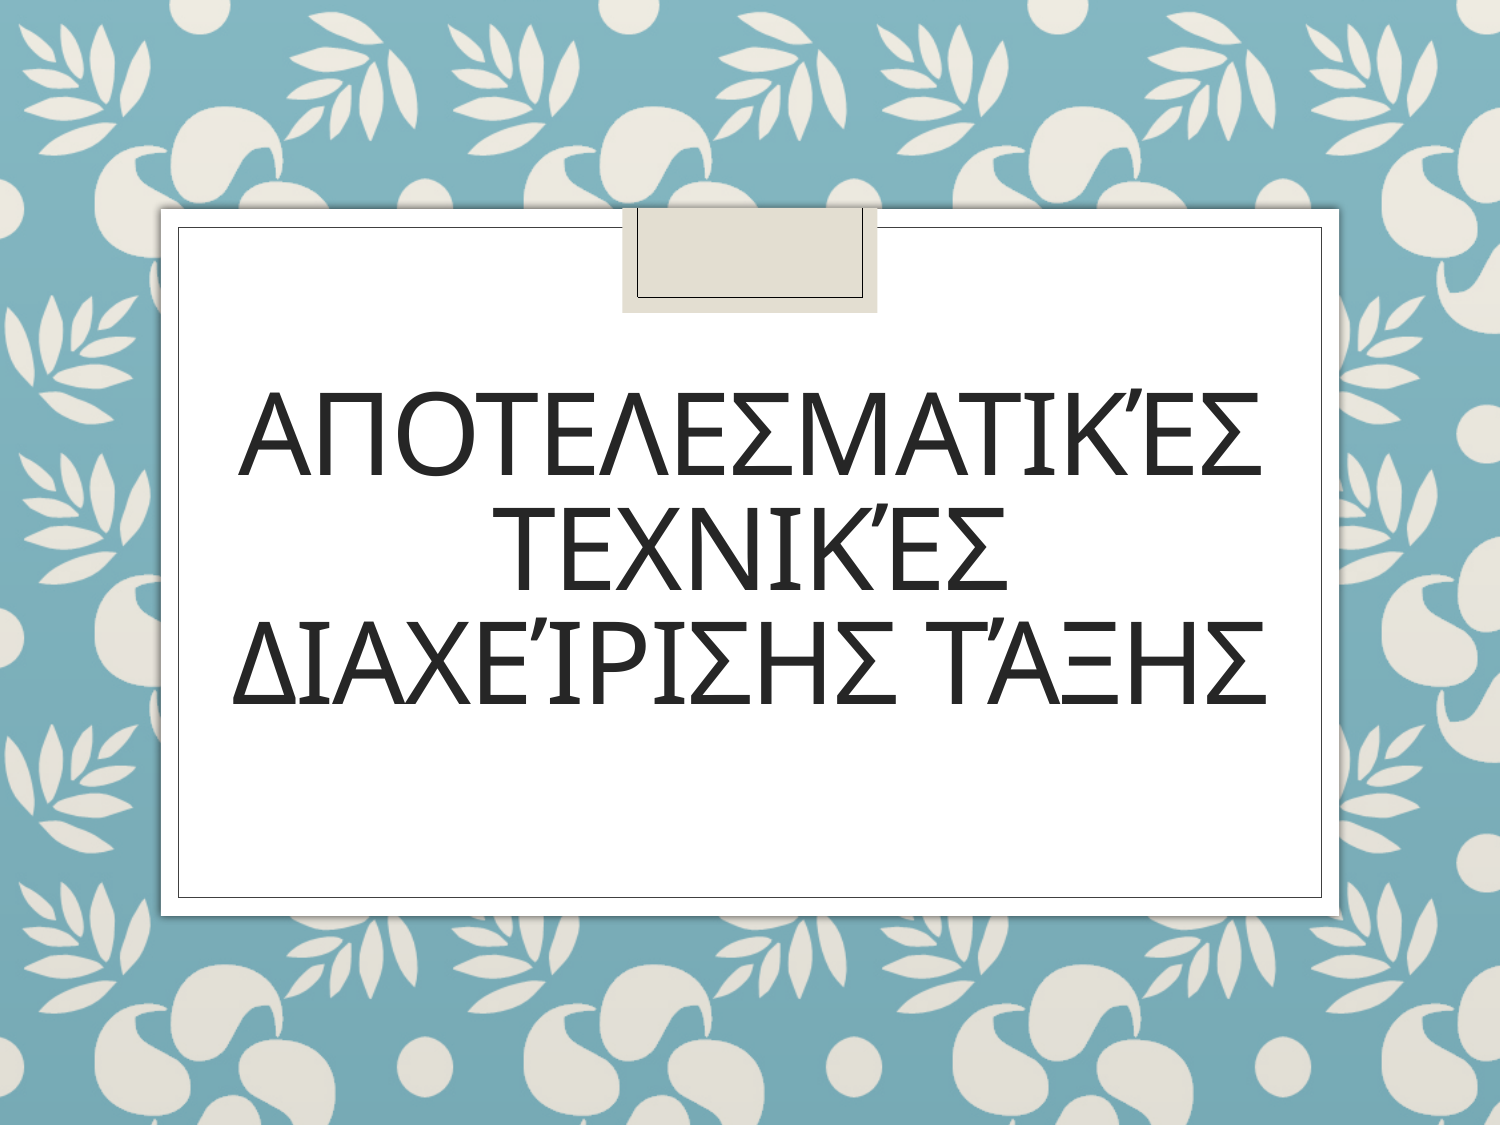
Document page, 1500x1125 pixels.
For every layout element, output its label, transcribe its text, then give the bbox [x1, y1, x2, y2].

title Αποτελεσματικές τεχνικές διαχείρισης τάξης [192, 343, 1308, 769]
